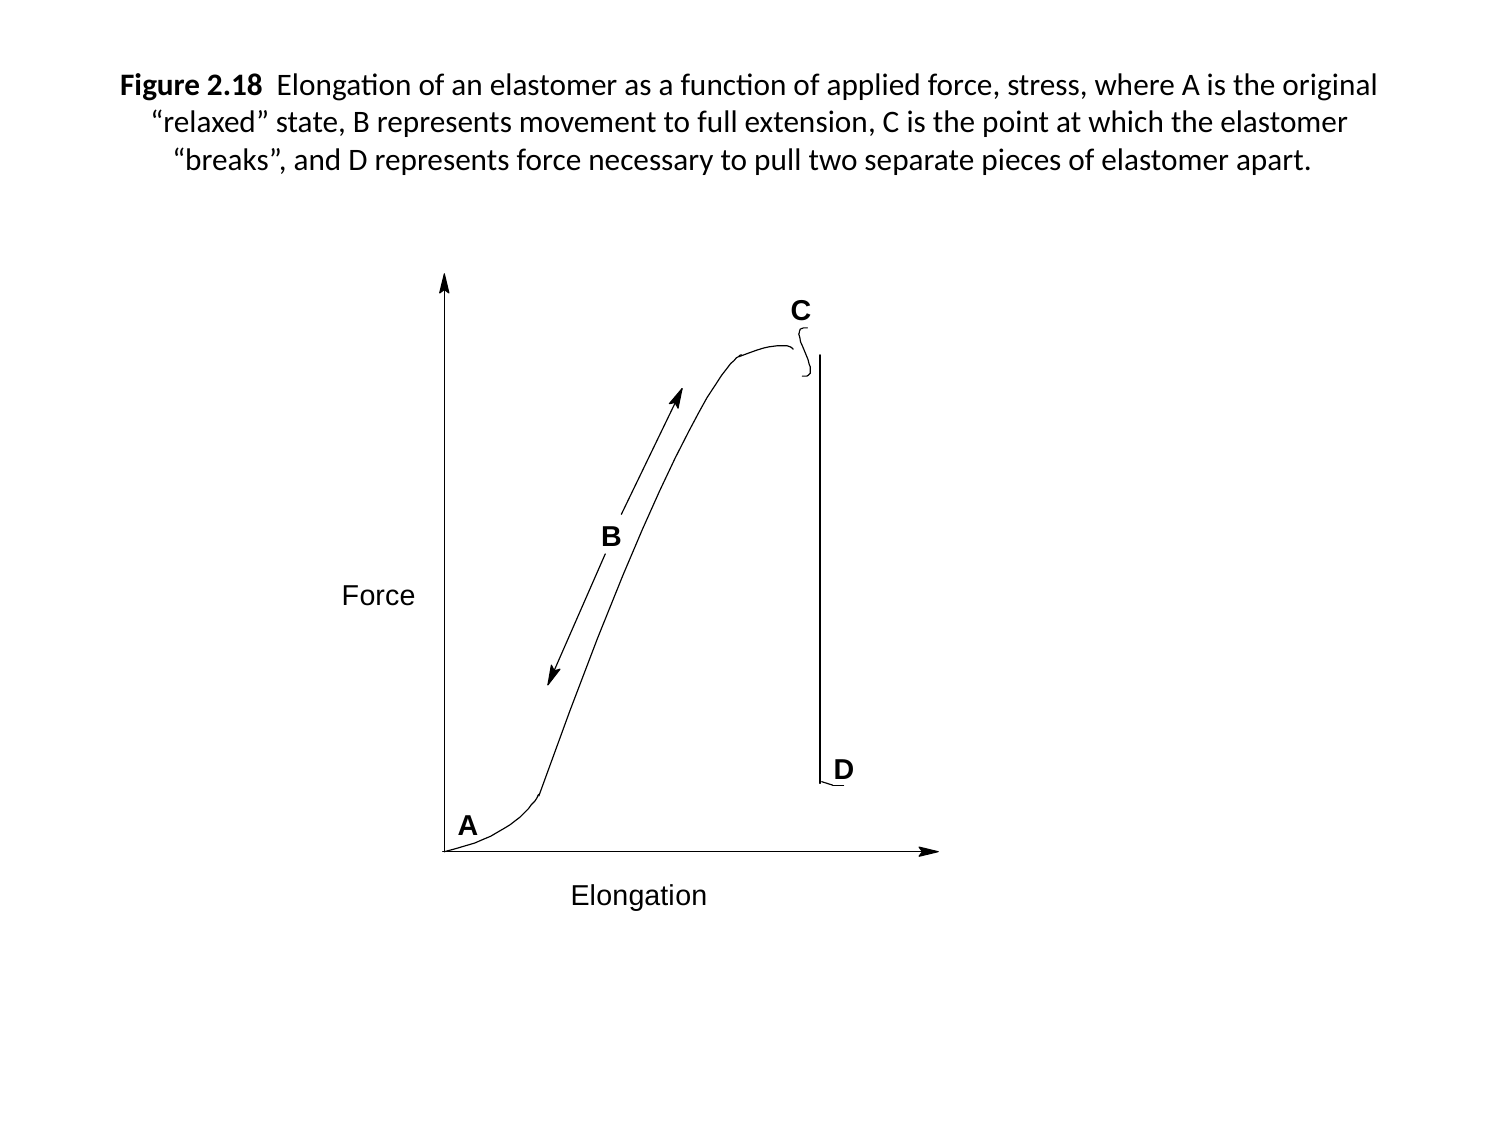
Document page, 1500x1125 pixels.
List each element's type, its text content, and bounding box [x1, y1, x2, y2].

title Figure 2.18 Elongation of an elastomer as a function of applied force, stress, where A is the original “relaxed” state, B represents movement to full extension, C is the point at which the elastomer “breaks”, and D represents force necessary to pull two separate pieces of elastomer apart. [75, 45, 1425, 233]
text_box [299, 262, 1143, 933]
